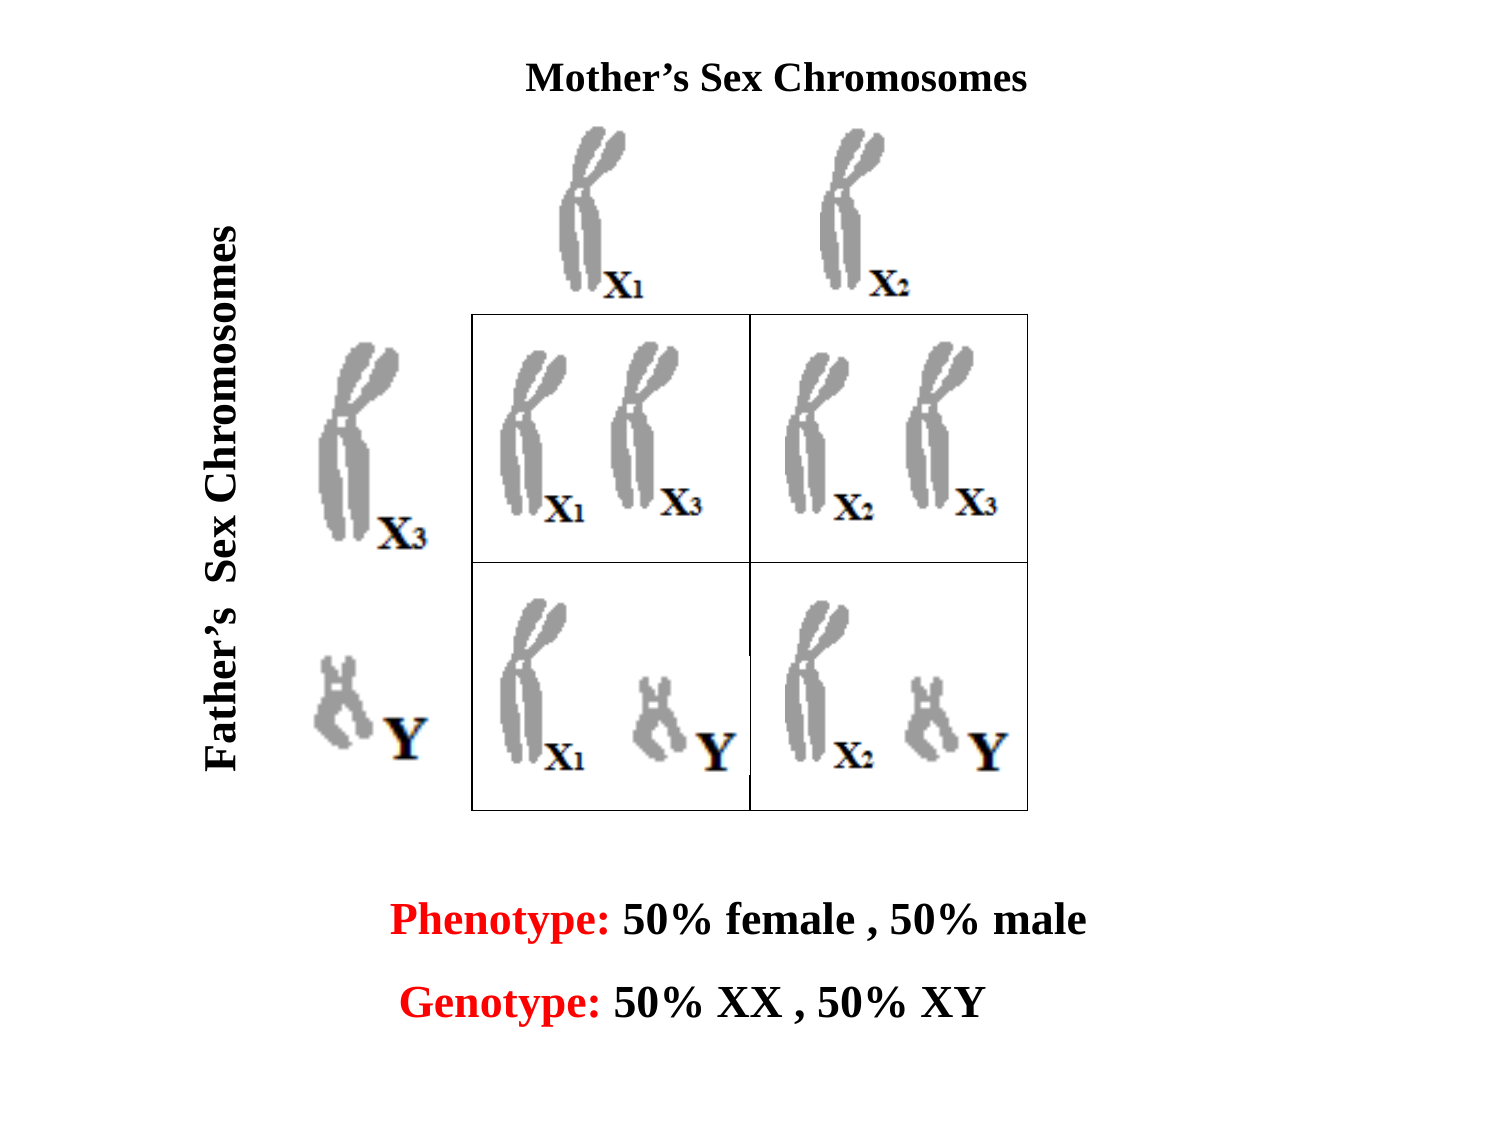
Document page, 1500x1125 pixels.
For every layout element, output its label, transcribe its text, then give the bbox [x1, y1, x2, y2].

picture [820, 125, 926, 303]
text_box Phenotype: 50% female , 50% male [374, 881, 1125, 952]
picture [631, 656, 751, 776]
picture [785, 597, 891, 776]
picture [300, 337, 434, 563]
table_cell [751, 563, 1027, 810]
table_header [473, 315, 749, 562]
picture [785, 337, 1004, 528]
text_box Genotype: 50% XX , 50% XY [383, 964, 1134, 1034]
table_cell [473, 563, 749, 810]
picture [548, 125, 650, 303]
table_header [751, 315, 1027, 562]
picture [903, 656, 1022, 776]
text_box Mother’s Sex Chromosomes [496, 42, 1058, 108]
text_box Father’s Sex Chromosomes [182, 208, 252, 787]
picture [596, 337, 708, 528]
picture [489, 349, 591, 528]
picture [312, 633, 444, 764]
picture [489, 597, 591, 776]
